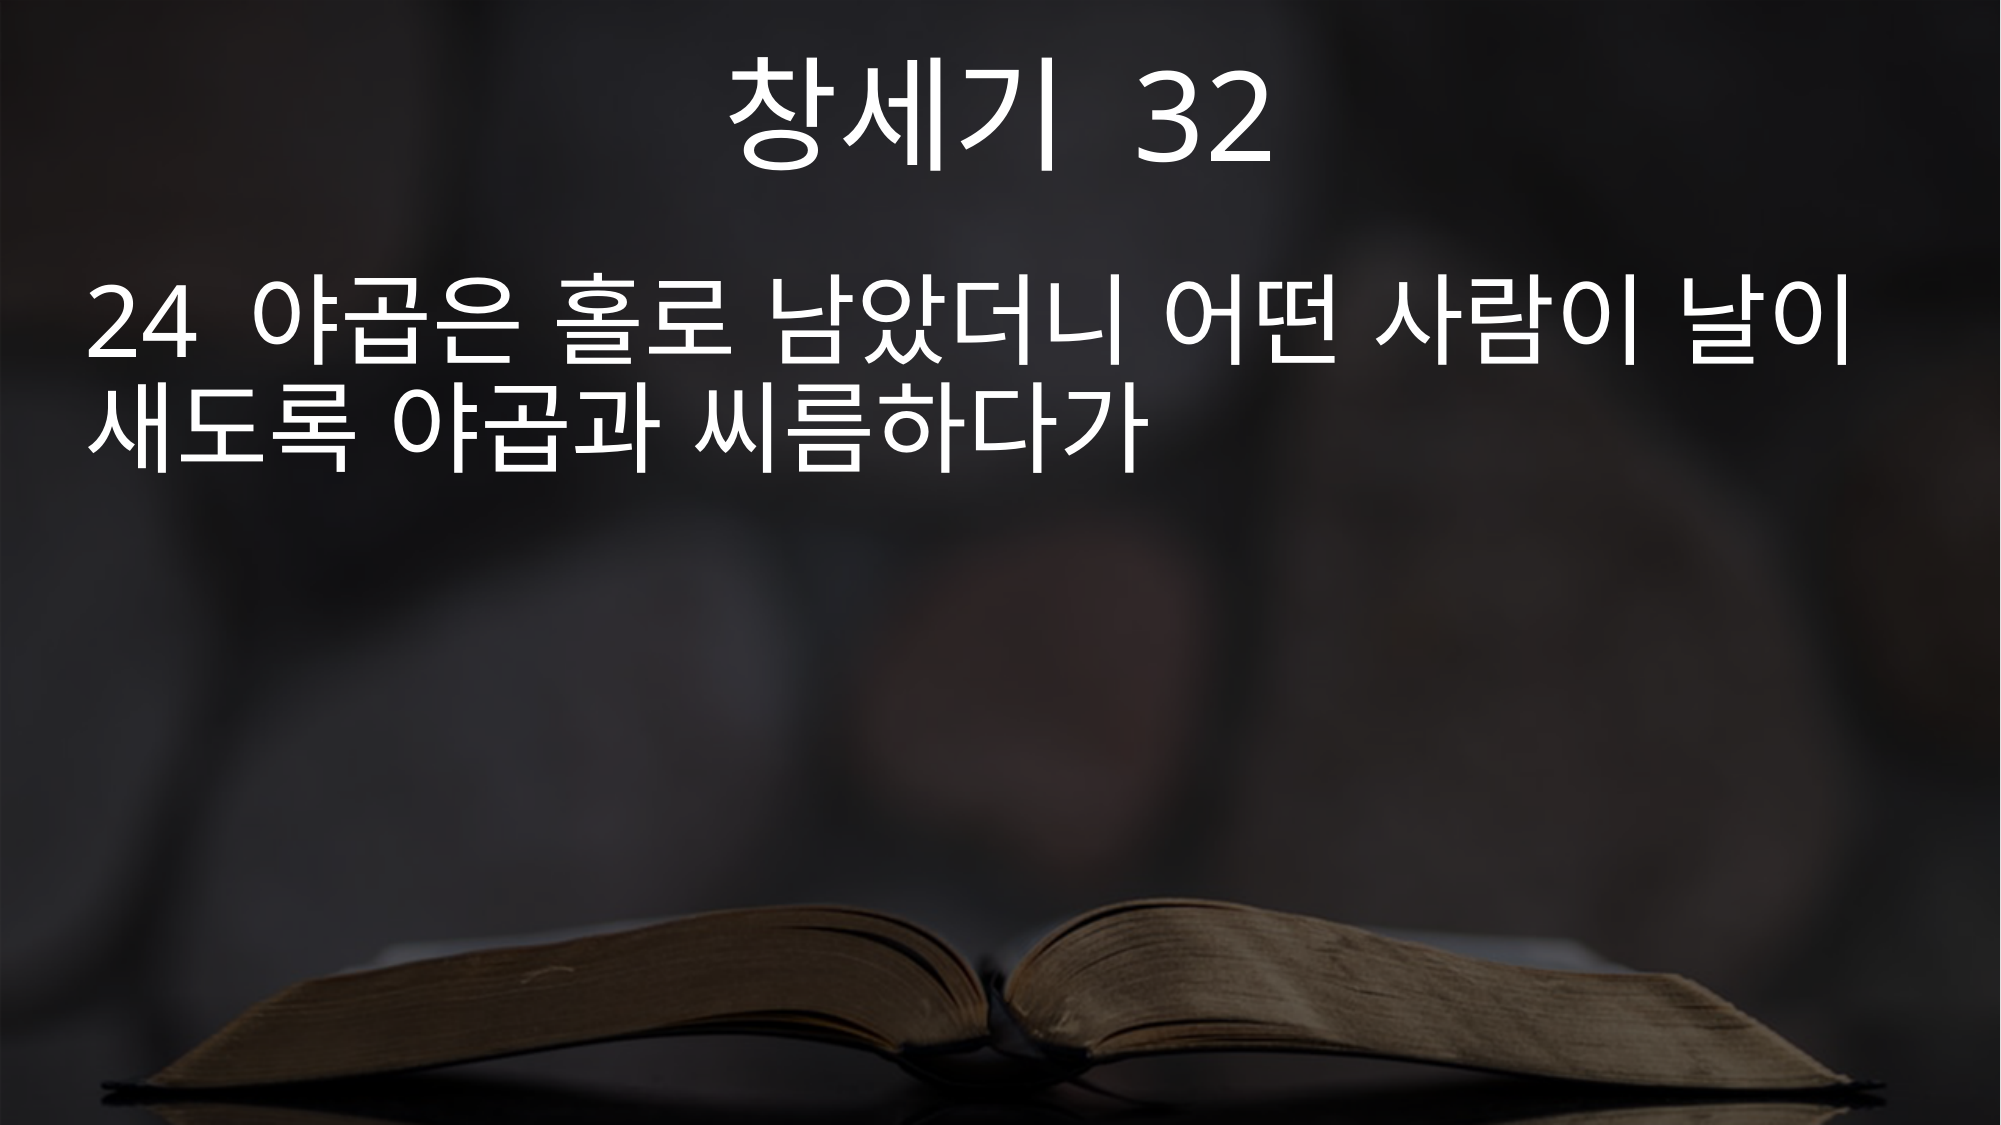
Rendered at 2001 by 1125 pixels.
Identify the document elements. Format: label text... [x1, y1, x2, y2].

picture [0, 0, 2001, 1125]
list 24 야곱은 홀로 남았더니 어떤 사람이 날이 새도록 야곱과 씨름하다가 [69, 263, 1953, 423]
footer 창세기 32 [0, 32, 2000, 192]
